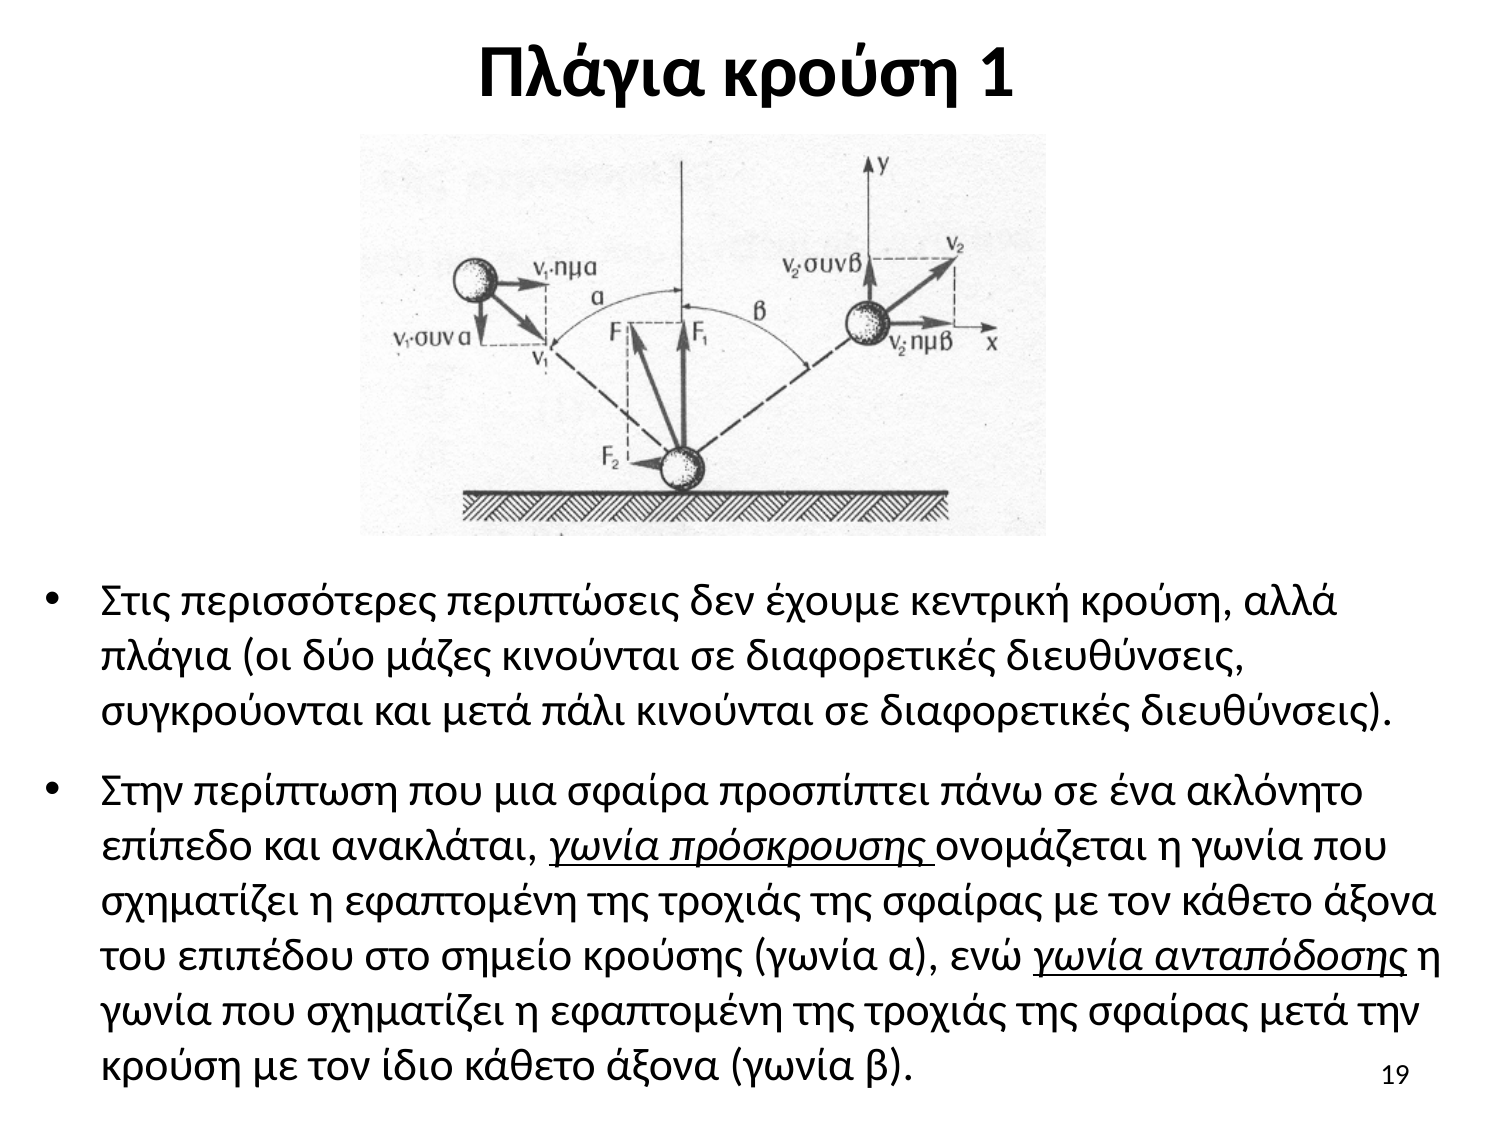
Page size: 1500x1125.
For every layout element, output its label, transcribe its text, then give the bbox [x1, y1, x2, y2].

slide_number 19 [1074, 1042, 1425, 1103]
title Πλάγια κρούση 1 [41, 30, 1453, 102]
list Στις περισσότερες περιπτώσεις δεν έχουμε κεντρική κρούση, αλλά πλάγια (οι δύο μάζες κινούνται σε διαφορετικές διευθύνσεις, συγκρούονται και μετά πάλι κινούνται σε διαφορετικές διευθύνσεις). Στην περίπτωση που μια σφαίρα προσπίπτει πάνω σε ένα ακλόνητο επίπεδο και ανακλάται, γωνία πρόσκρουσης ονομάζεται η γωνία που σχηματίζει η εφαπτομένη της τροχιάς της σφαίρας με τον κάθετο άξονα του επιπέδου στο σημείο κρούσης (γωνία α), ενώ γωνία ανταπόδοσης η γωνία που σχηματίζει η εφαπτομένη της τροχιάς της σφαίρας μετά την κρούση με τον ίδιο κάθετο άξονα (γωνία β). [29, 562, 1471, 1083]
picture [359, 133, 1046, 536]
